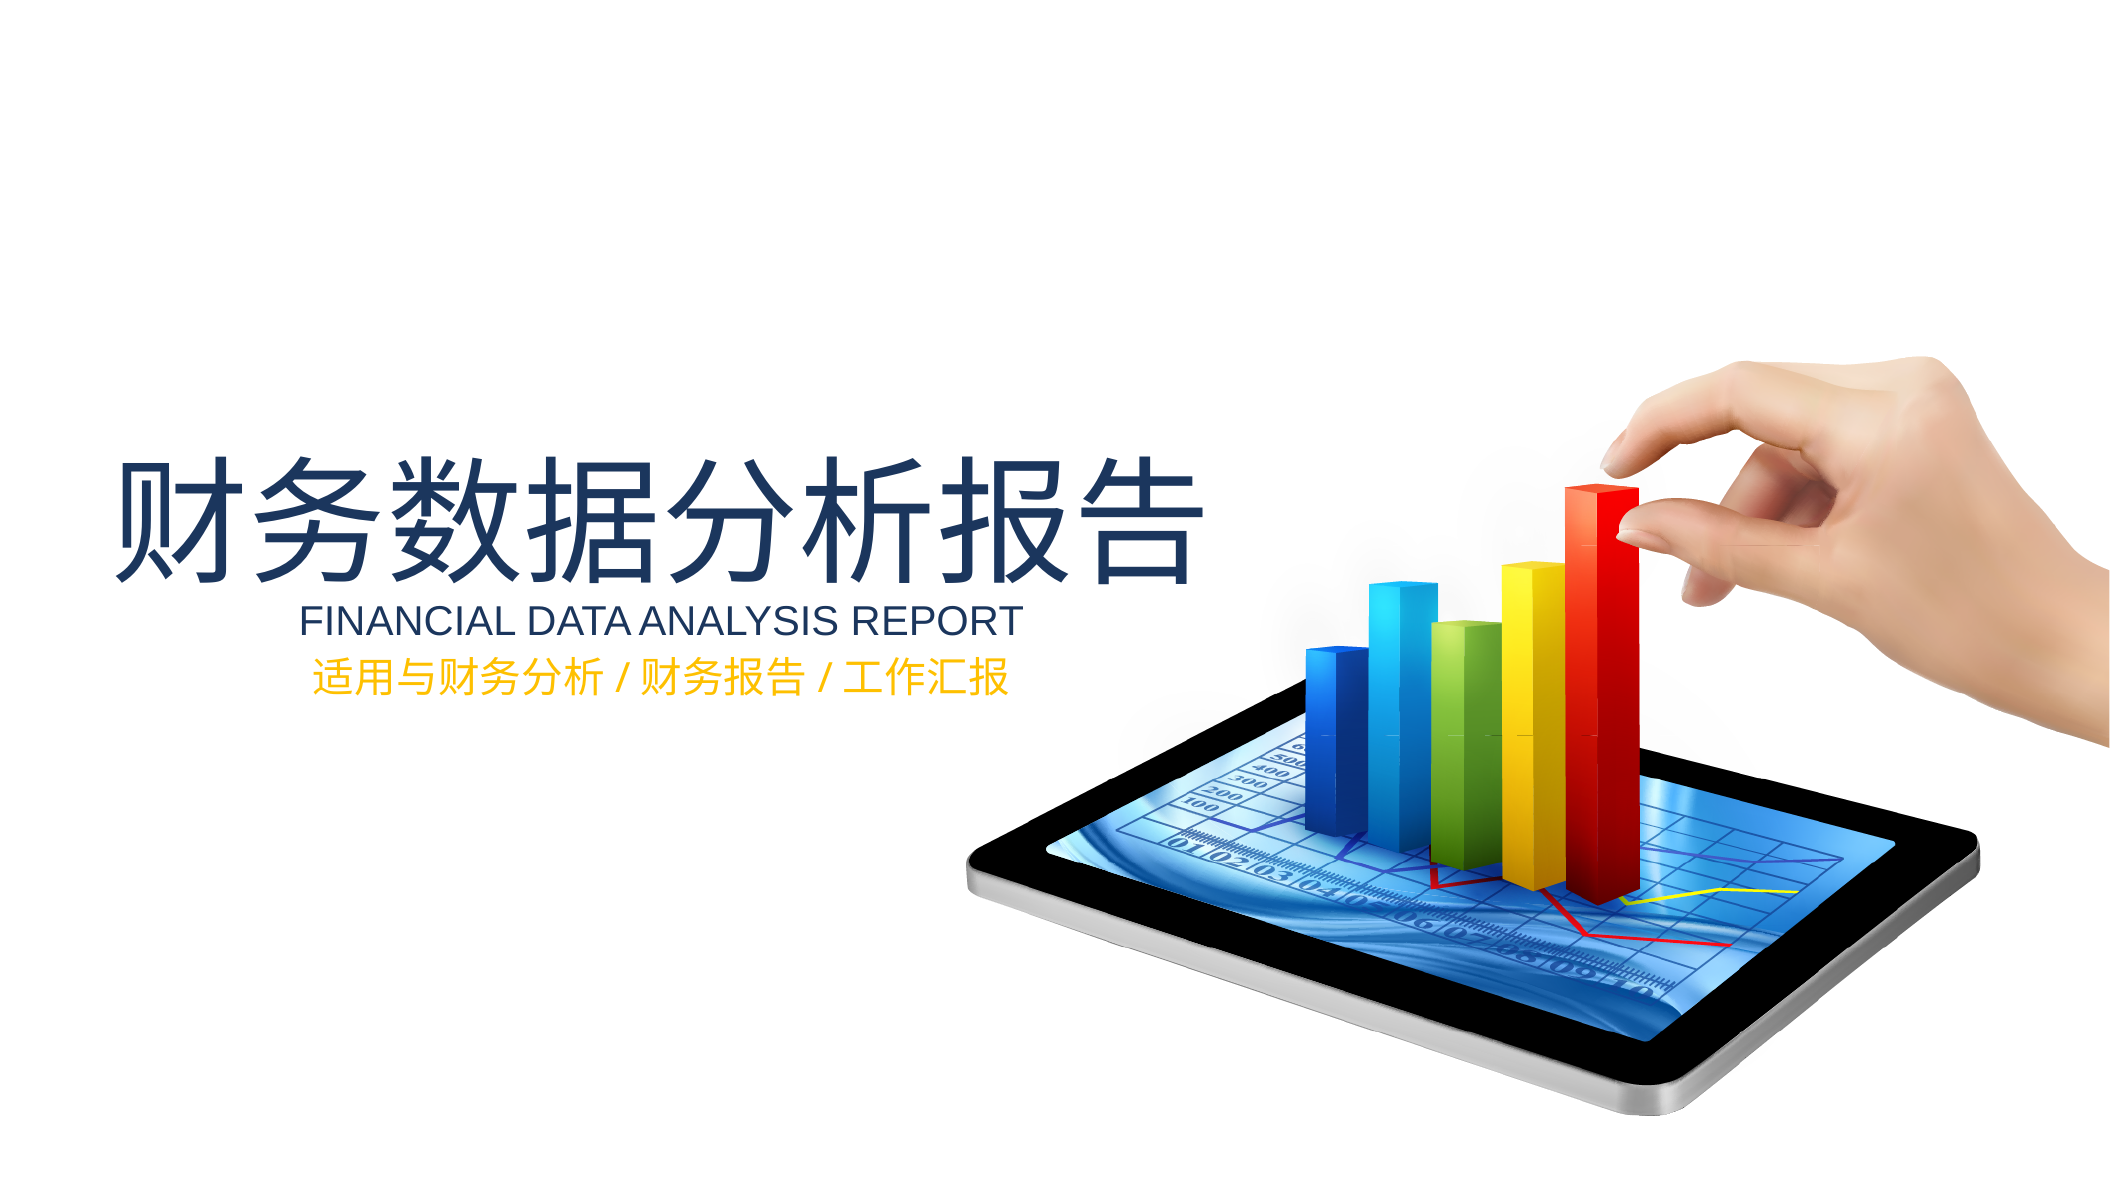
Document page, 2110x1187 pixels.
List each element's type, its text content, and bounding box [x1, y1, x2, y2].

text_box 适用与财务分析/财务报告/工作汇报 [225, 628, 871, 709]
picture [871, 356, 2110, 1116]
text_box 财务数据分析报告 [38, 427, 871, 608]
text_box FINANCIAL DATA ANALYSIS REPORT [244, 608, 871, 628]
